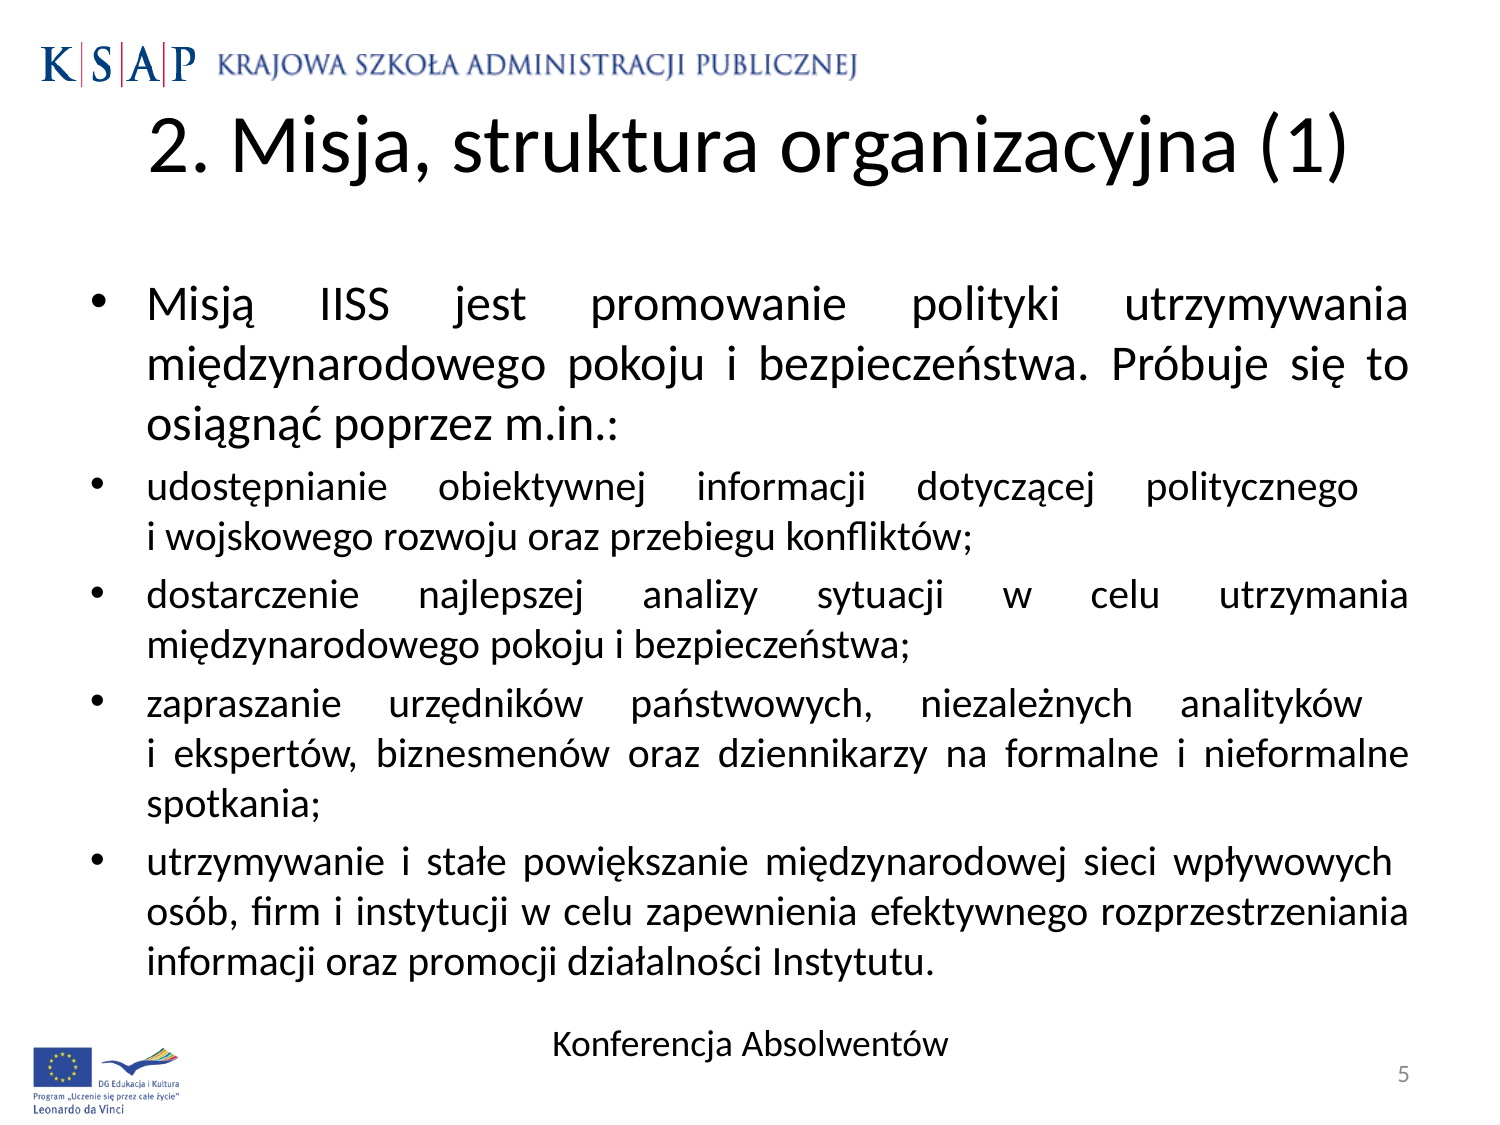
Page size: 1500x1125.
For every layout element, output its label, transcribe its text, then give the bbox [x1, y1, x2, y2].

picture [218, 54, 857, 81]
text_box Konferencja Absolwentów [537, 1011, 987, 1072]
title 2. Misja, struktura organizacyjna (1) [75, 45, 1425, 233]
picture [29, 1043, 184, 1118]
list Misją IISS jest promowanie polityki utrzymywania międzynarodowego pokoju i bezpieczeństwa. Próbuje się to osiągnąć poprzez m.in.: udostępnianie obiektywnej informacji dotyczącej politycznego i wojskowego rozwoju oraz przebiegu konfliktów; dostarczenie najlepszej analizy sytuacji w celu utrzymania międzynarodowego pokoju i bezpieczeństwa; zapraszanie urzędników państwowych, niezależnych analityków i ekspertów, biznesmenów oraz dziennikarzy na formalne i nieformalne spotkania; utrzymywanie i stałe powiększanie międzynarodowej sieci wpływowych osób, firm i instytucji w celu zapewnienia efektywnego rozprzestrzeniania informacji oraz promocji działalności Instytutu. [75, 262, 1425, 1005]
slide_number 5 [1074, 1042, 1425, 1103]
picture [40, 42, 195, 90]
